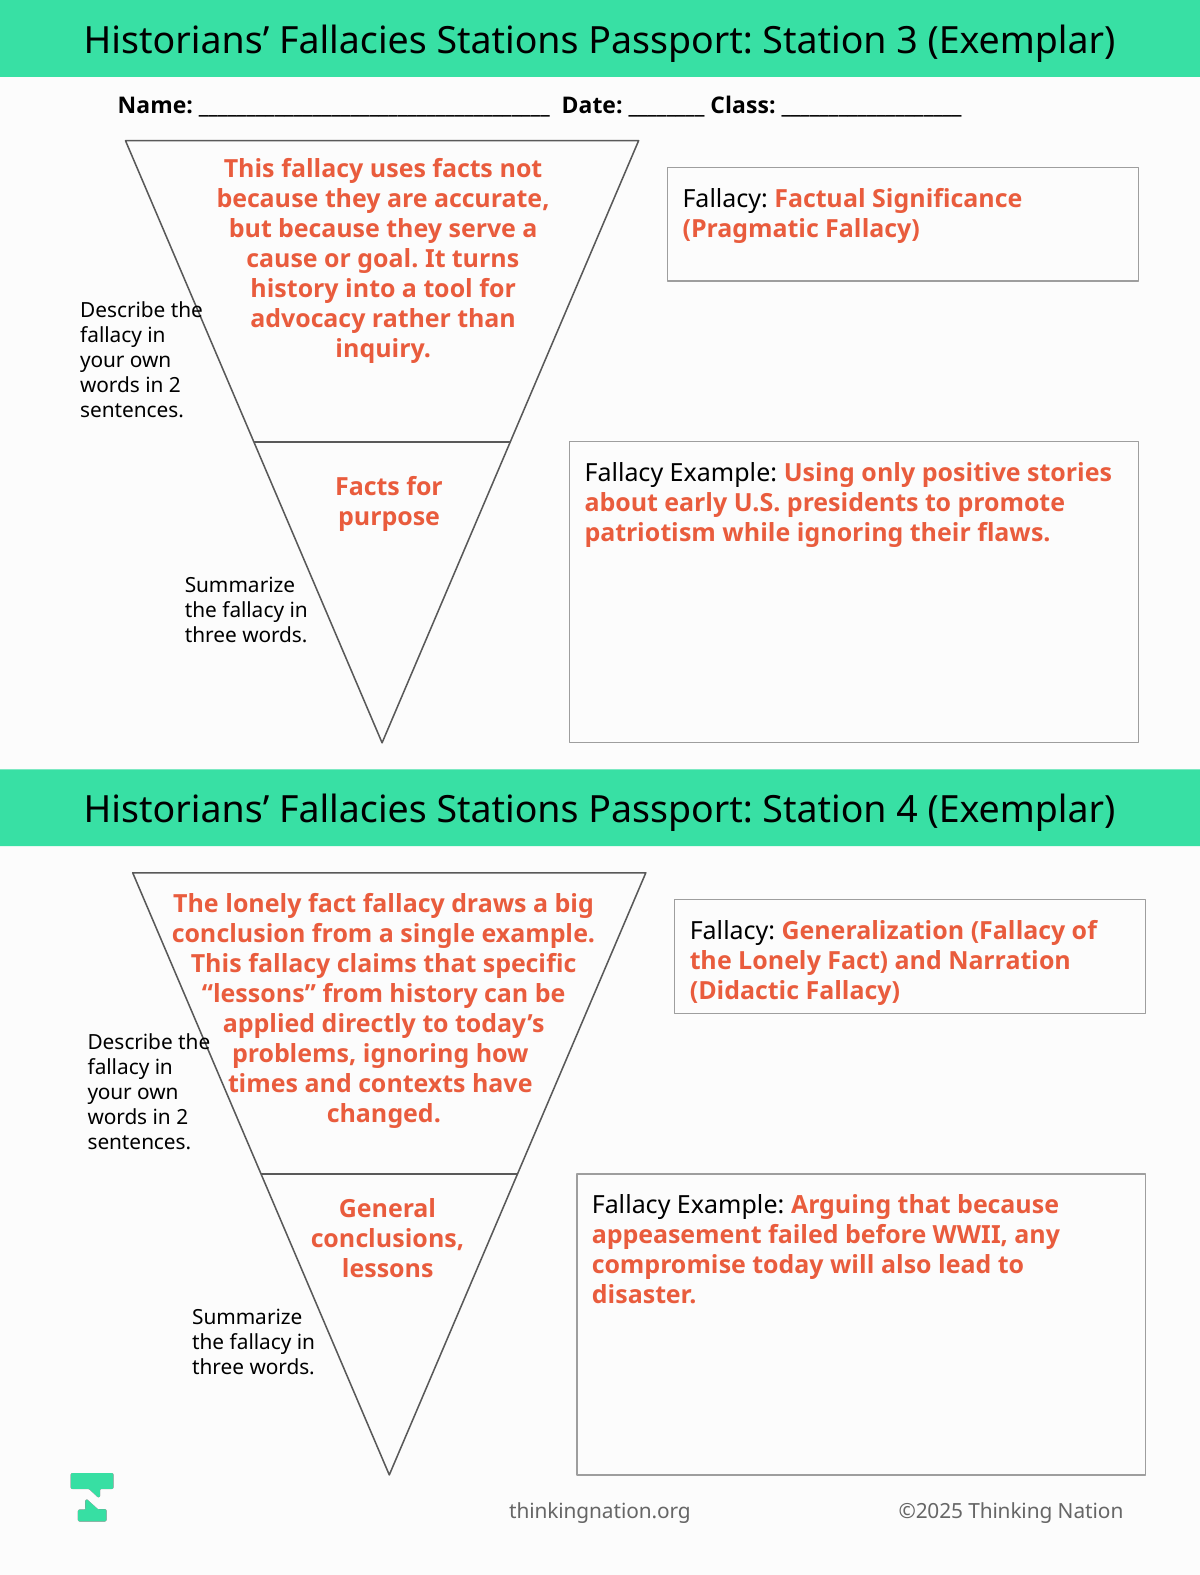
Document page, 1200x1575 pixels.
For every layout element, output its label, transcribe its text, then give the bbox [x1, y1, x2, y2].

text_box [570, 140, 639, 302]
text_box [620, 872, 646, 934]
text_box [504, 1181, 515, 1206]
text_box [264, 1182, 272, 1200]
text_box [324, 599, 444, 743]
text_box Describe the fallacy in your own words in 2 sentences. [65, 281, 197, 426]
text_box [331, 1322, 455, 1475]
text_box Summarize the fallacy in three words. [176, 1288, 331, 1433]
text_box ©2025 Thinking Nation [854, 1483, 1139, 1532]
text_box thinkingnation.org [457, 1483, 742, 1532]
text_box Summarize the fallacy in three words. [169, 556, 324, 701]
text_box This fallacy uses facts not because they are accurate, but because they serve a cause or goal. It turns history into a tool for advocacy rather than inquiry. [197, 137, 570, 439]
text_box [256, 449, 508, 487]
text_box Fallacy: Factual Significance (Pragmatic Fallacy) [667, 167, 1139, 282]
picture [58, 1463, 126, 1531]
text_box Facts for purpose [273, 455, 505, 599]
text_box Fallacy Example: Arguing that because appeasement failed before WWII, any compromise today will also lead to disaster. [576, 1173, 1146, 1475]
text_box General conclusions, lessons [272, 1183, 504, 1322]
text_box Fallacy: Generalization (Fallacy of the Lonely Fact) and Narration (Didactic Fallacy) [674, 899, 1146, 1014]
text_box Historians’ Fallacies Stations Passport: Station 4 (Exemplar) [0, 769, 1200, 847]
text_box [132, 872, 148, 909]
text_box Historians’ Fallacies Stations Passport: Station 3 (Exemplar) [0, 0, 1200, 77]
text_box The lonely fact fallacy draws a big conclusion from a single example. This fallacy claims that specific “lessons” from history can be applied directly to today’s problems, ignoring how times and contexts have changed. [148, 872, 620, 1174]
text_box [125, 140, 197, 281]
text_box Name: _____________________________________ Date: ________ Class: ___________________ [103, 76, 1097, 141]
text_box Describe the fallacy in your own words in 2 sentences. [72, 1013, 148, 1158]
text_box Fallacy Example: Using only positive stories about early U.S. presidents to promote patriotism while ignoring their flaws. [569, 441, 1139, 743]
